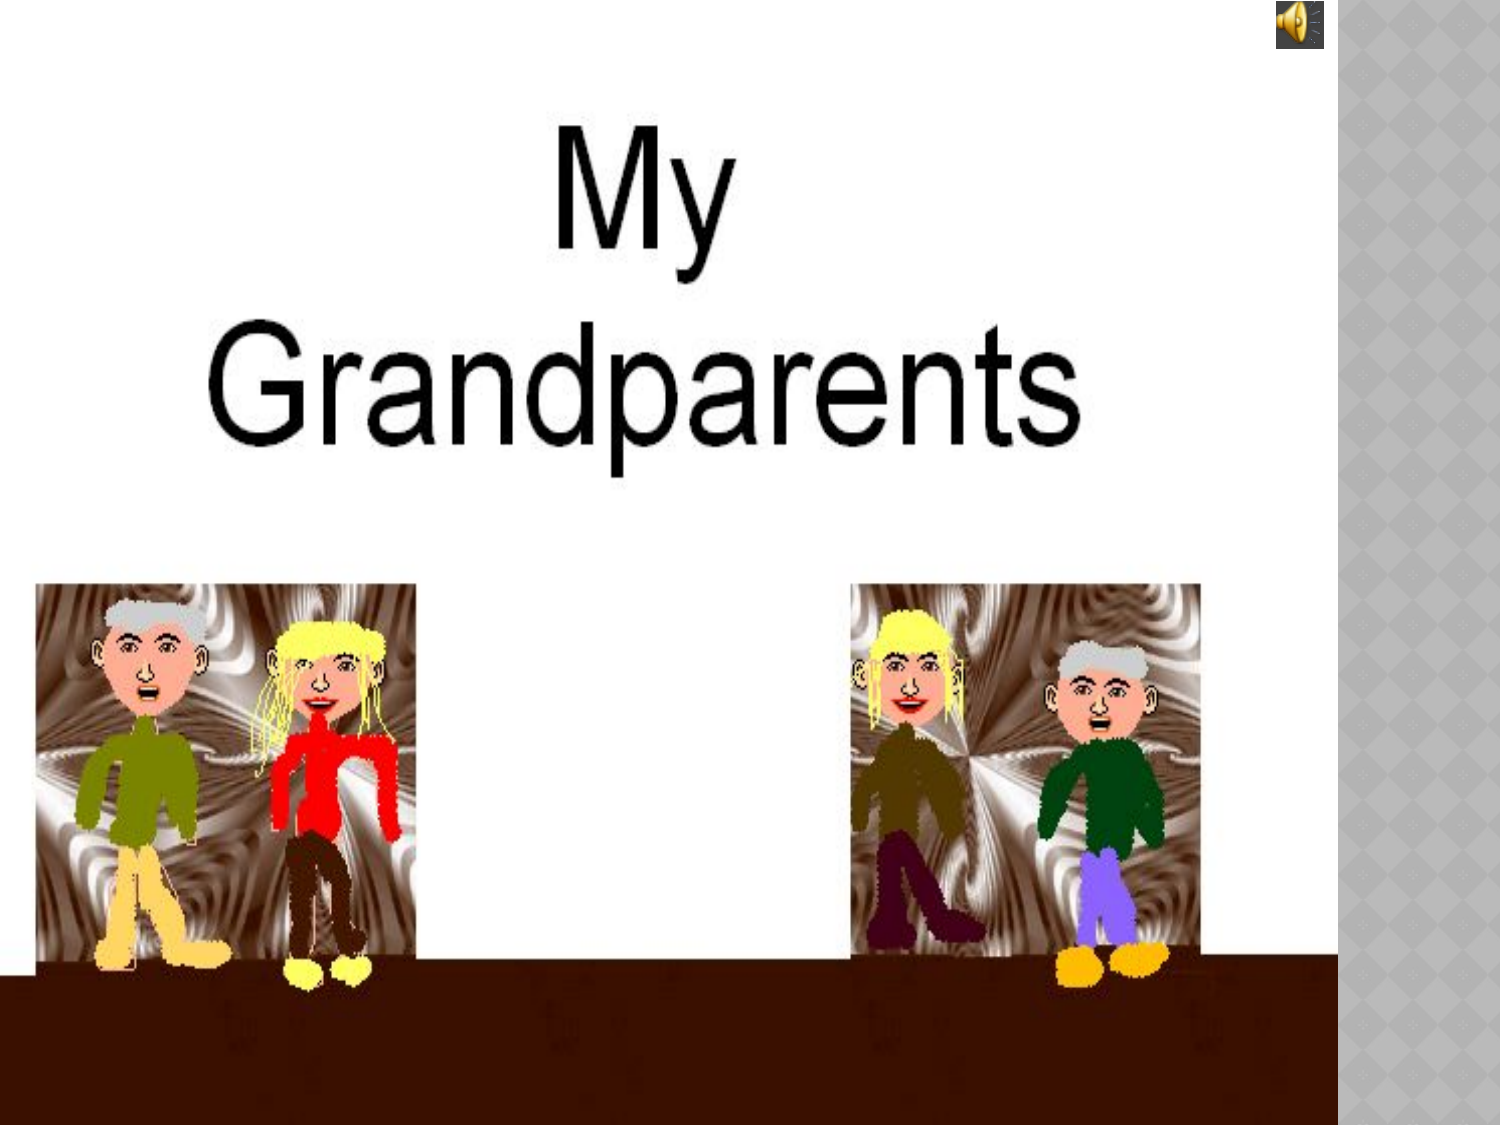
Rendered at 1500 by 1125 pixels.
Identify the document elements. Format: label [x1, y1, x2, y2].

picture [0, 0, 1338, 1125]
